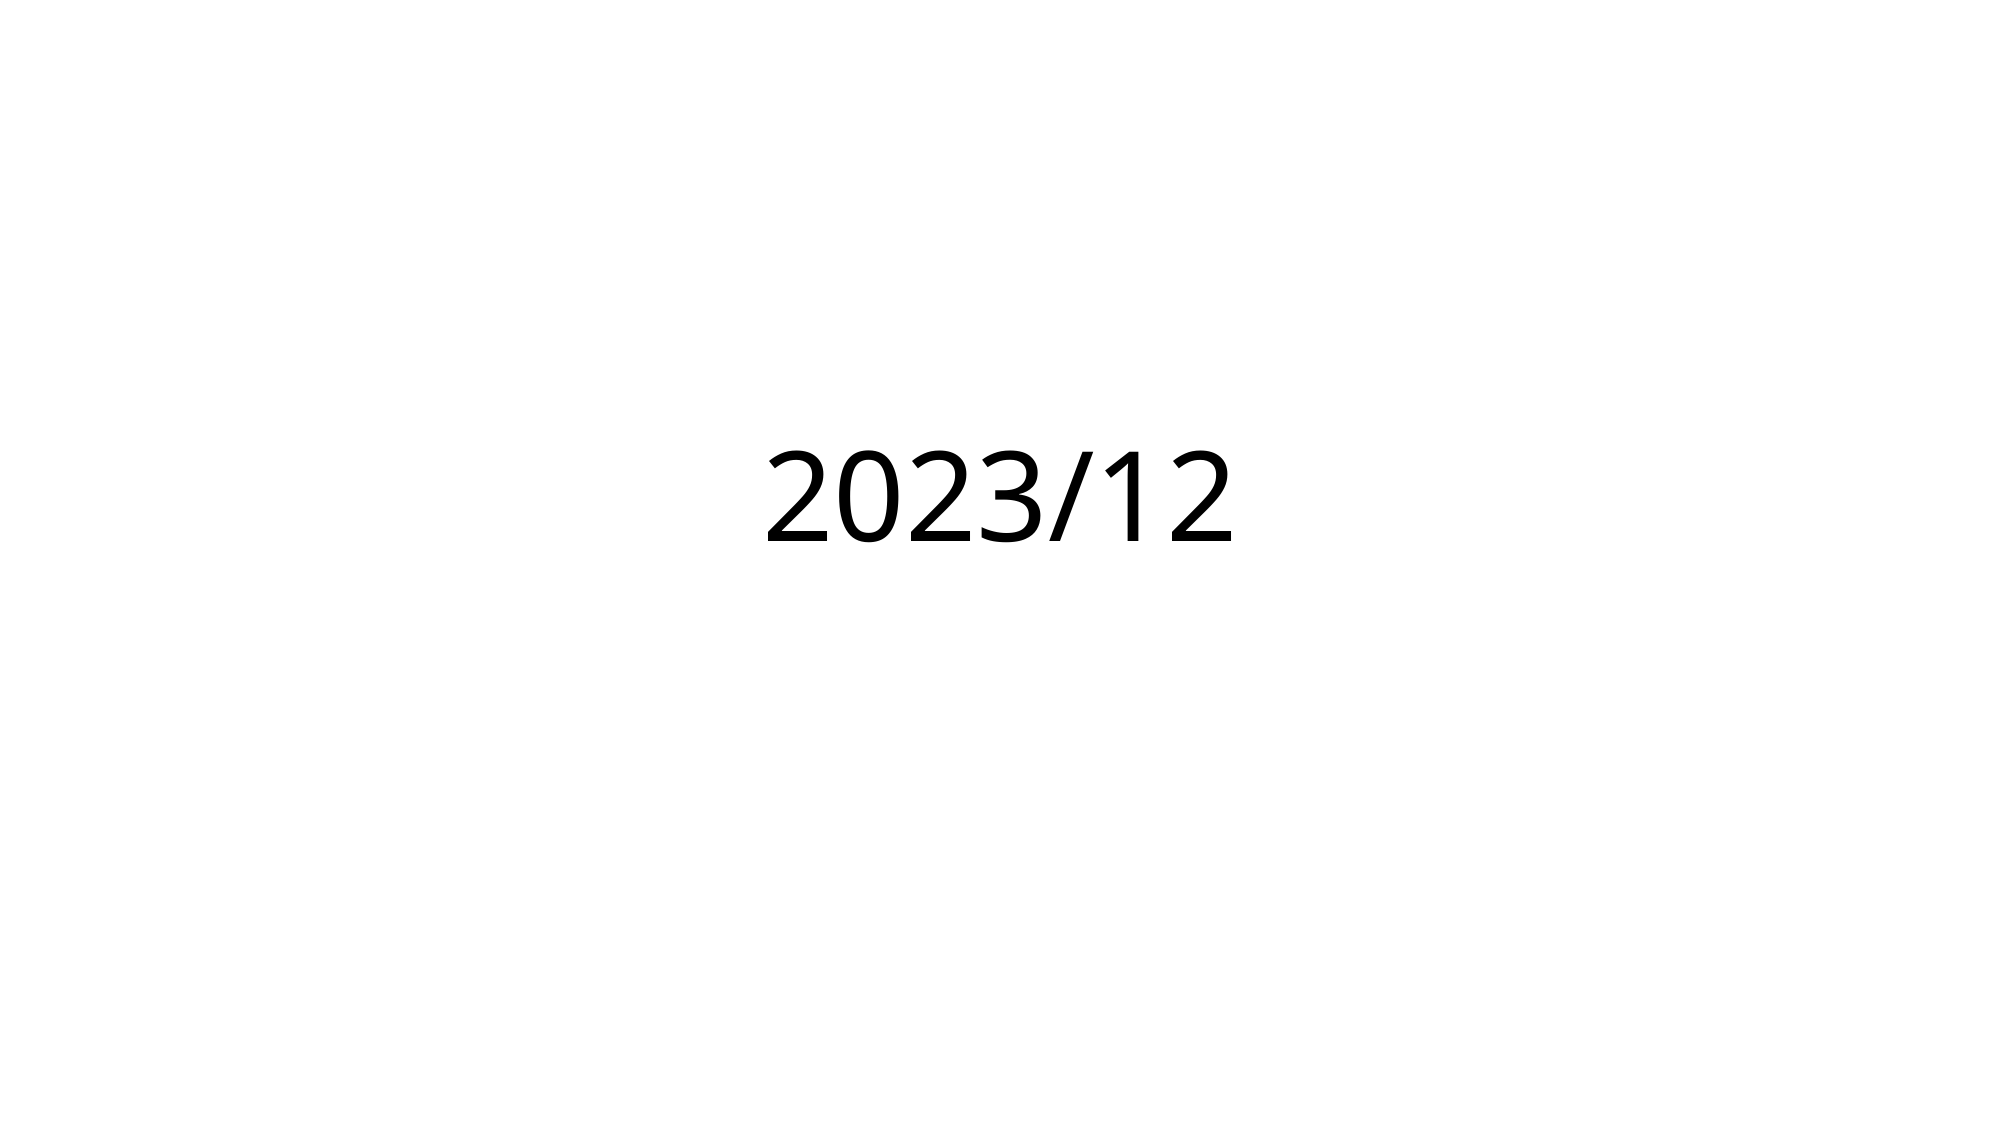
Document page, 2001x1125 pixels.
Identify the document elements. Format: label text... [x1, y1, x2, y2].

title 2023/12 [249, 184, 1750, 576]
